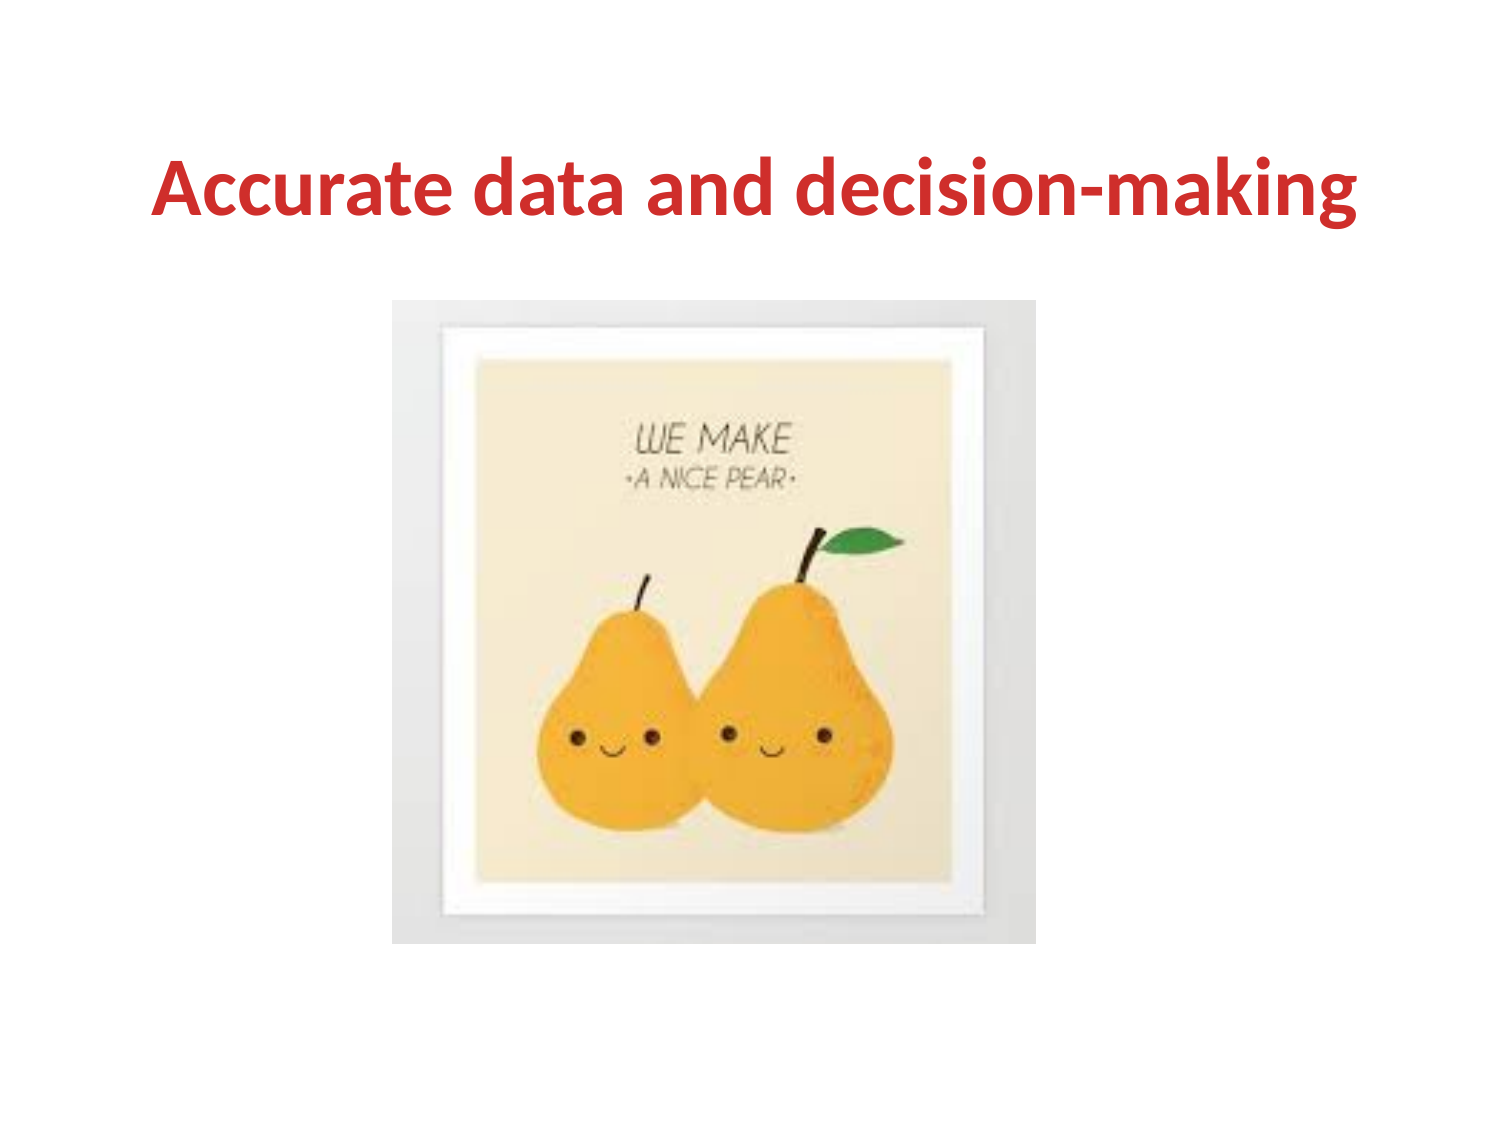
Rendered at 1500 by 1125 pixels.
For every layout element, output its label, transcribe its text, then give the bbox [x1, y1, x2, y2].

text_box Accurate data and decision-making [67, 124, 1444, 240]
picture [392, 300, 1036, 944]
